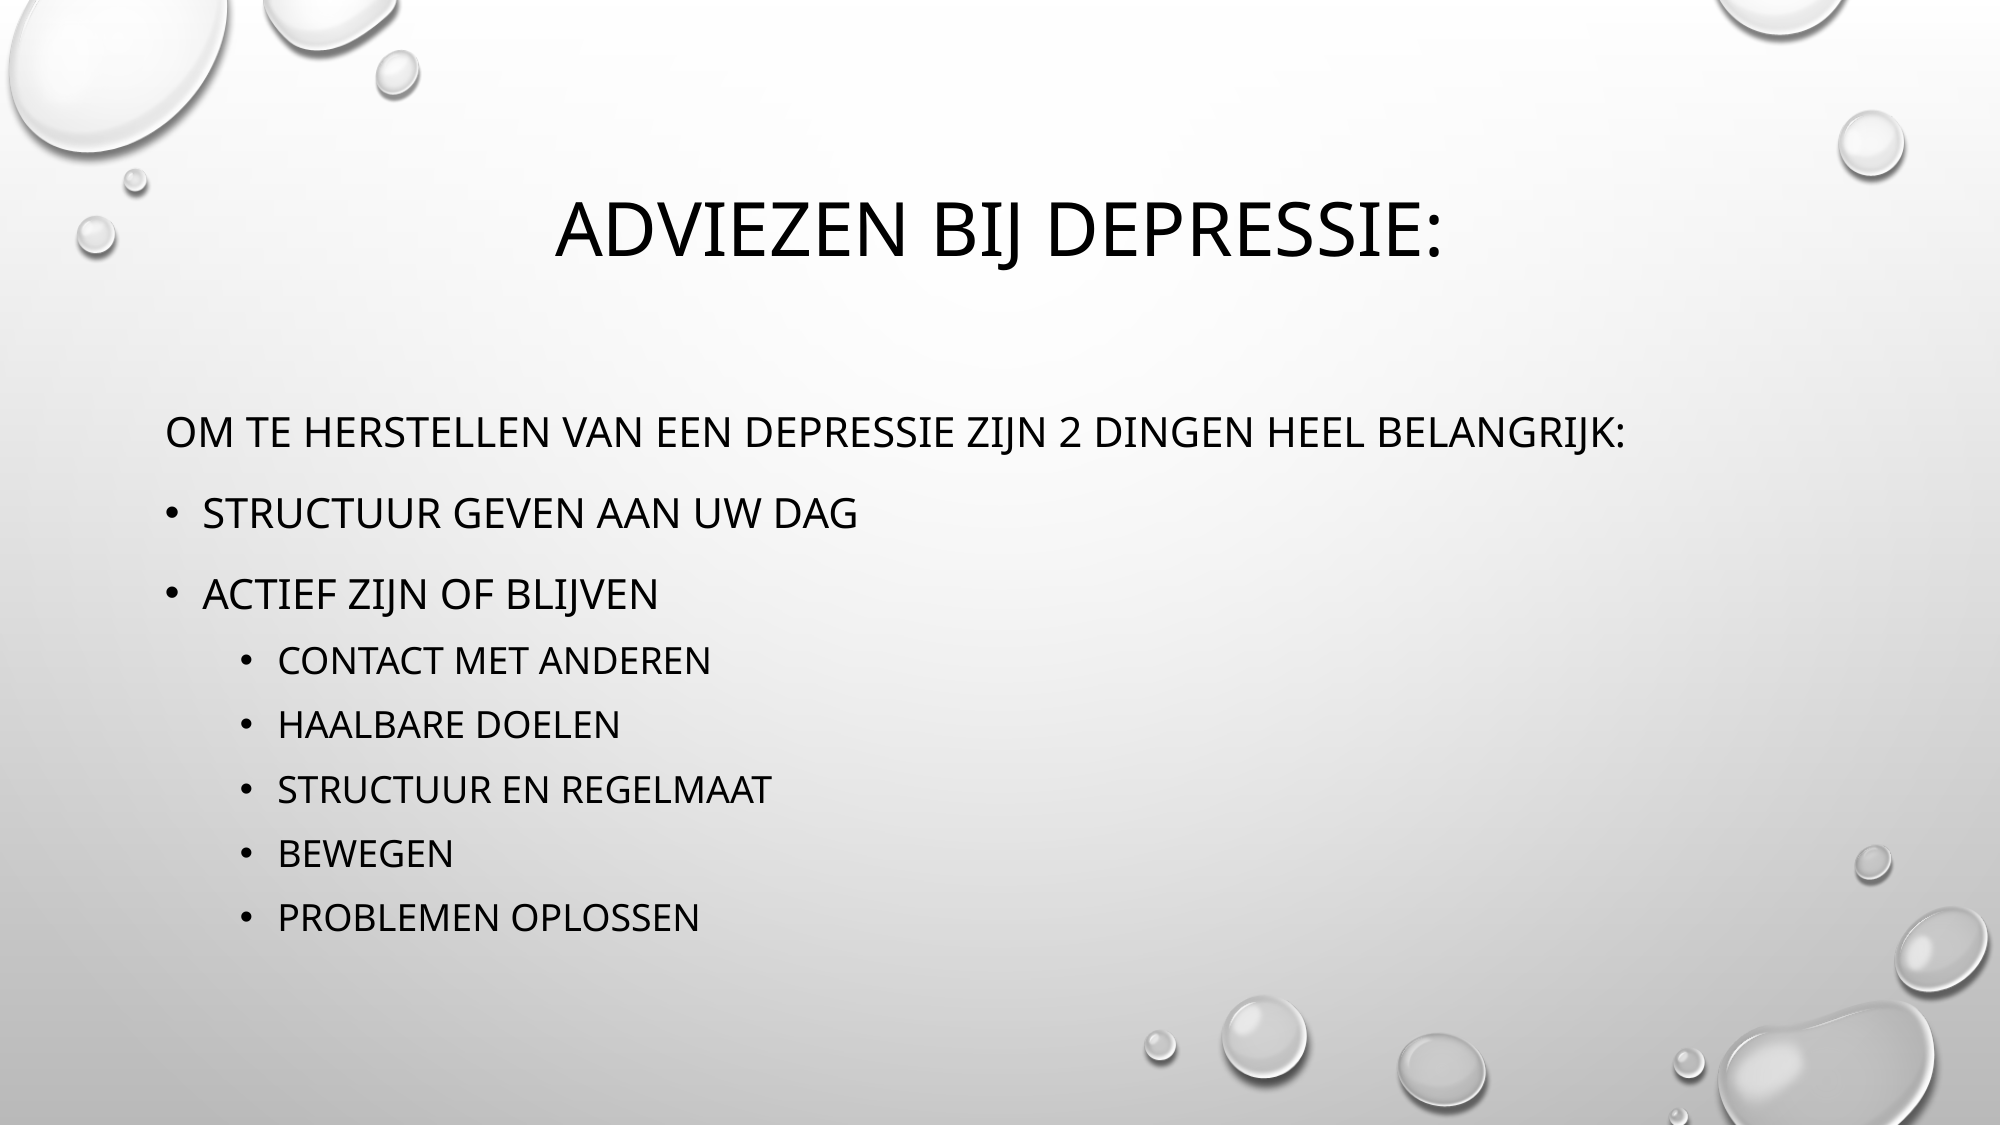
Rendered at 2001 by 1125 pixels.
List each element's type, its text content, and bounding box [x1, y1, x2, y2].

title Adviezen bij depressie: [149, 101, 1851, 364]
picture [0, 0, 2000, 1125]
list Om te herstellen van een depressie zijn 2 dingen heel belangrijk: structuur geven aan uw dag actief zijn of blijven Contact met anderen Haalbare doelen Structuur en regelmaat Bewegen Problemen oplossen [149, 388, 1850, 950]
